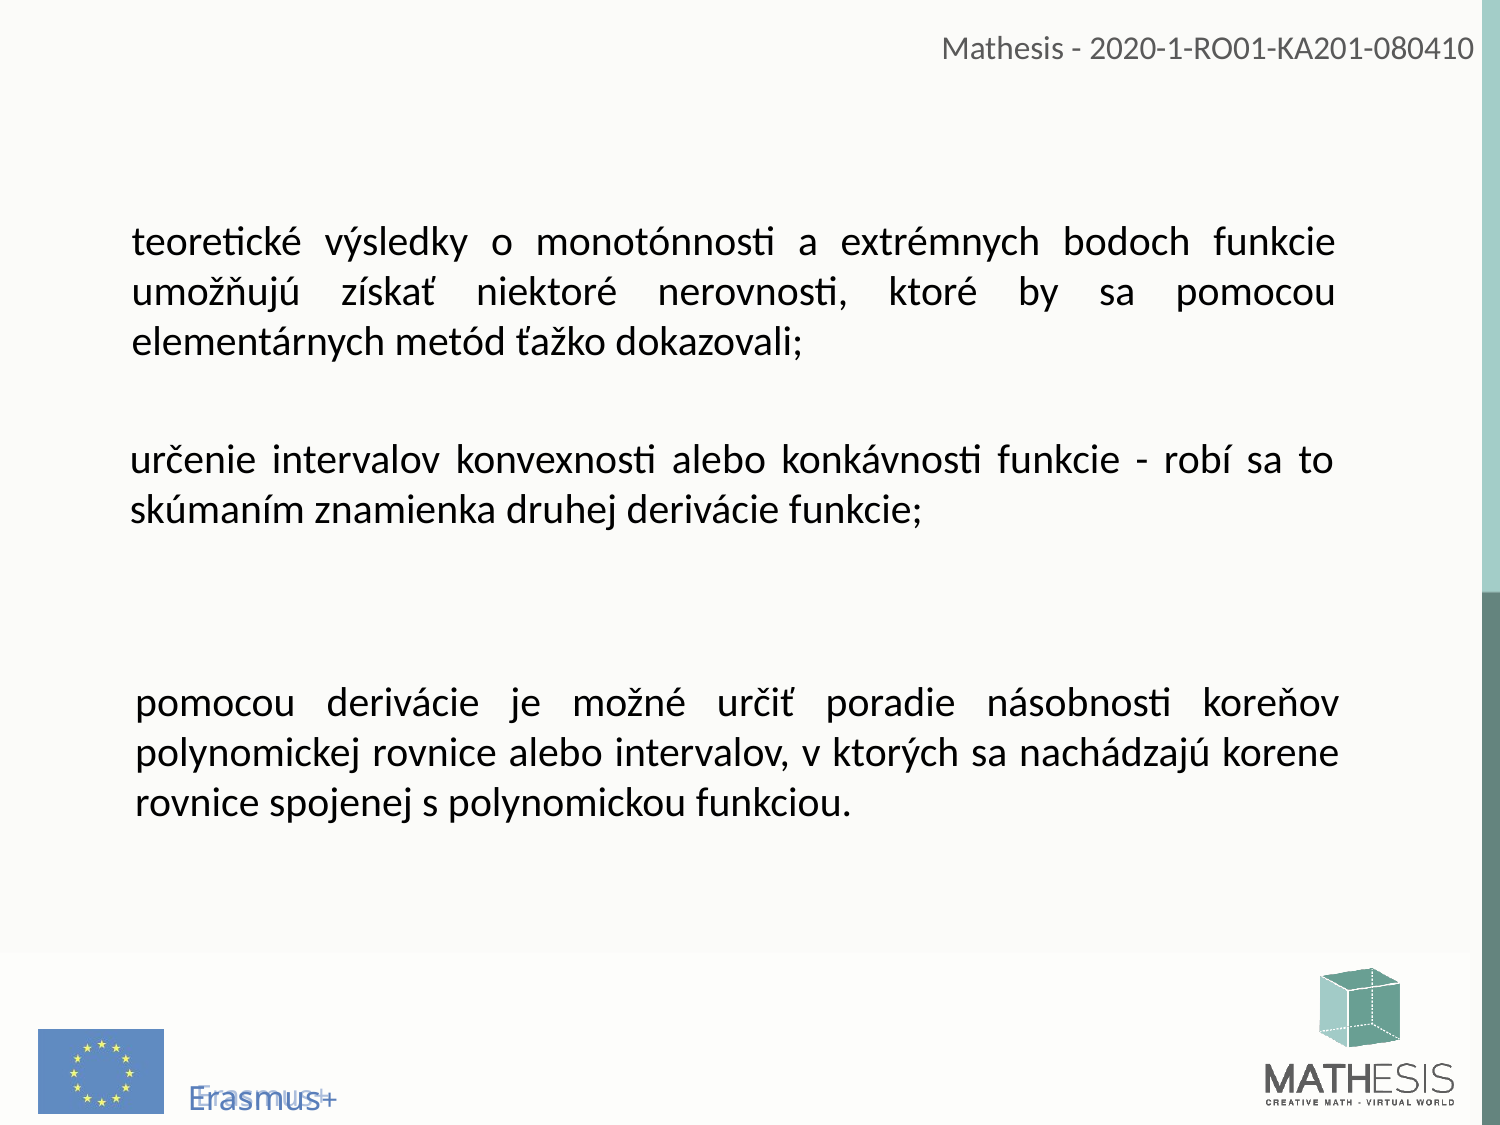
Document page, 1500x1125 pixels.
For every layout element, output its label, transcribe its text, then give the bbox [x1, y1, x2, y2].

text_box teoretické výsledky o monotónnosti a extrémnych bodoch funkcie umožňujú získať niektoré nerovnosti, ktoré by sa pomocou elementárnych metód ťažko dokazovali; [116, 206, 1352, 372]
text_box pomocou derivácie je možné určiť poradie násobnosti koreňov polynomickej rovnice alebo intervalov, v ktorých sa nachádzajú korene rovnice spojenej s polynomickou funkciou. [120, 667, 1355, 833]
text_box určenie intervalov konvexnosti alebo konkávnosti funkcie - robí sa to skúmaním znamienka druhej derivácie funkcie; [114, 424, 1350, 540]
